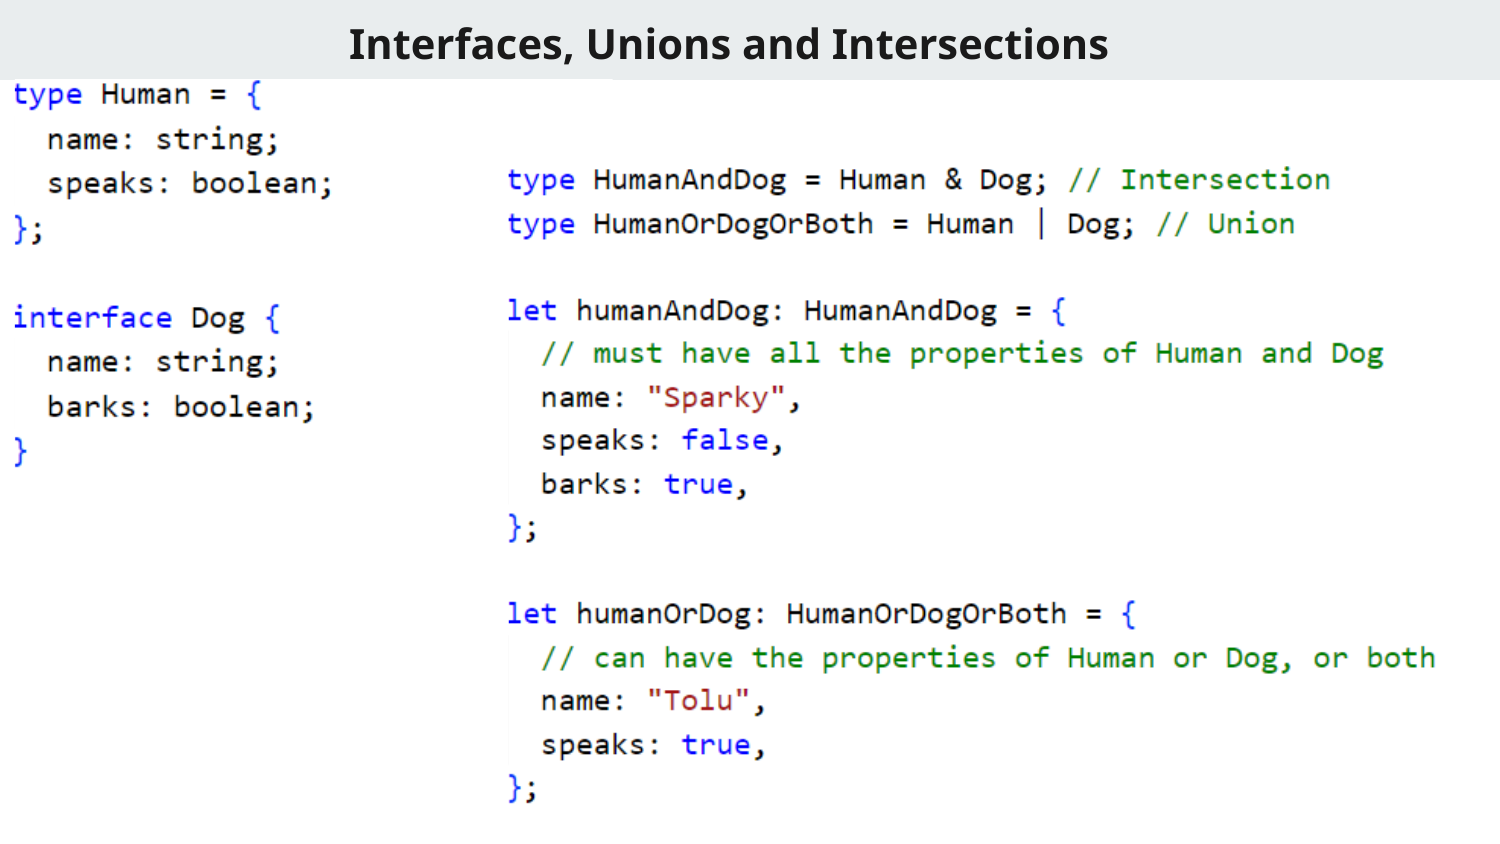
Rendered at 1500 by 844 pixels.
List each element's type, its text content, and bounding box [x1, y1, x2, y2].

title Interfaces, Unions and Intersections [100, 0, 1359, 88]
picture [14, 79, 1458, 820]
